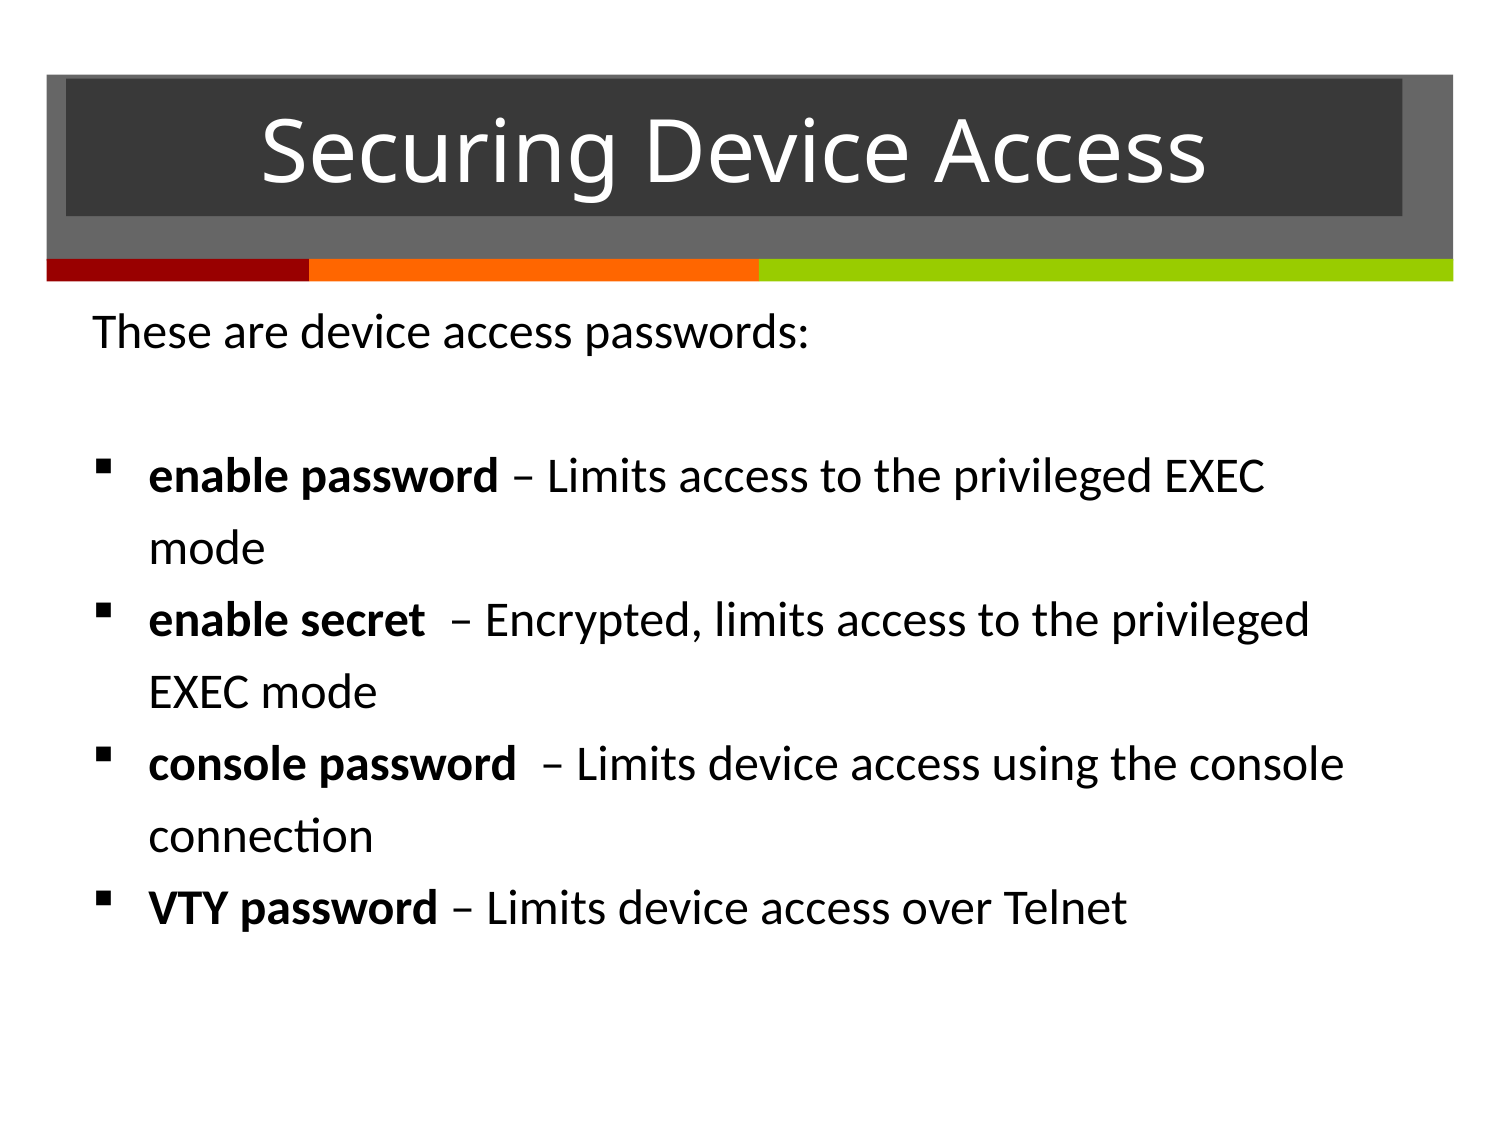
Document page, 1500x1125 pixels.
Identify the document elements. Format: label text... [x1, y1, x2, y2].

title Securing Device Access [66, 78, 1403, 217]
text_box These are device access passwords: enable password – Limits access to the privileged EXEC mode enable secret – Encrypted, limits access to the privileged EXEC mode console password – Limits device access using the console connection VTY password – Limits device access over Telnet [77, 279, 1403, 942]
